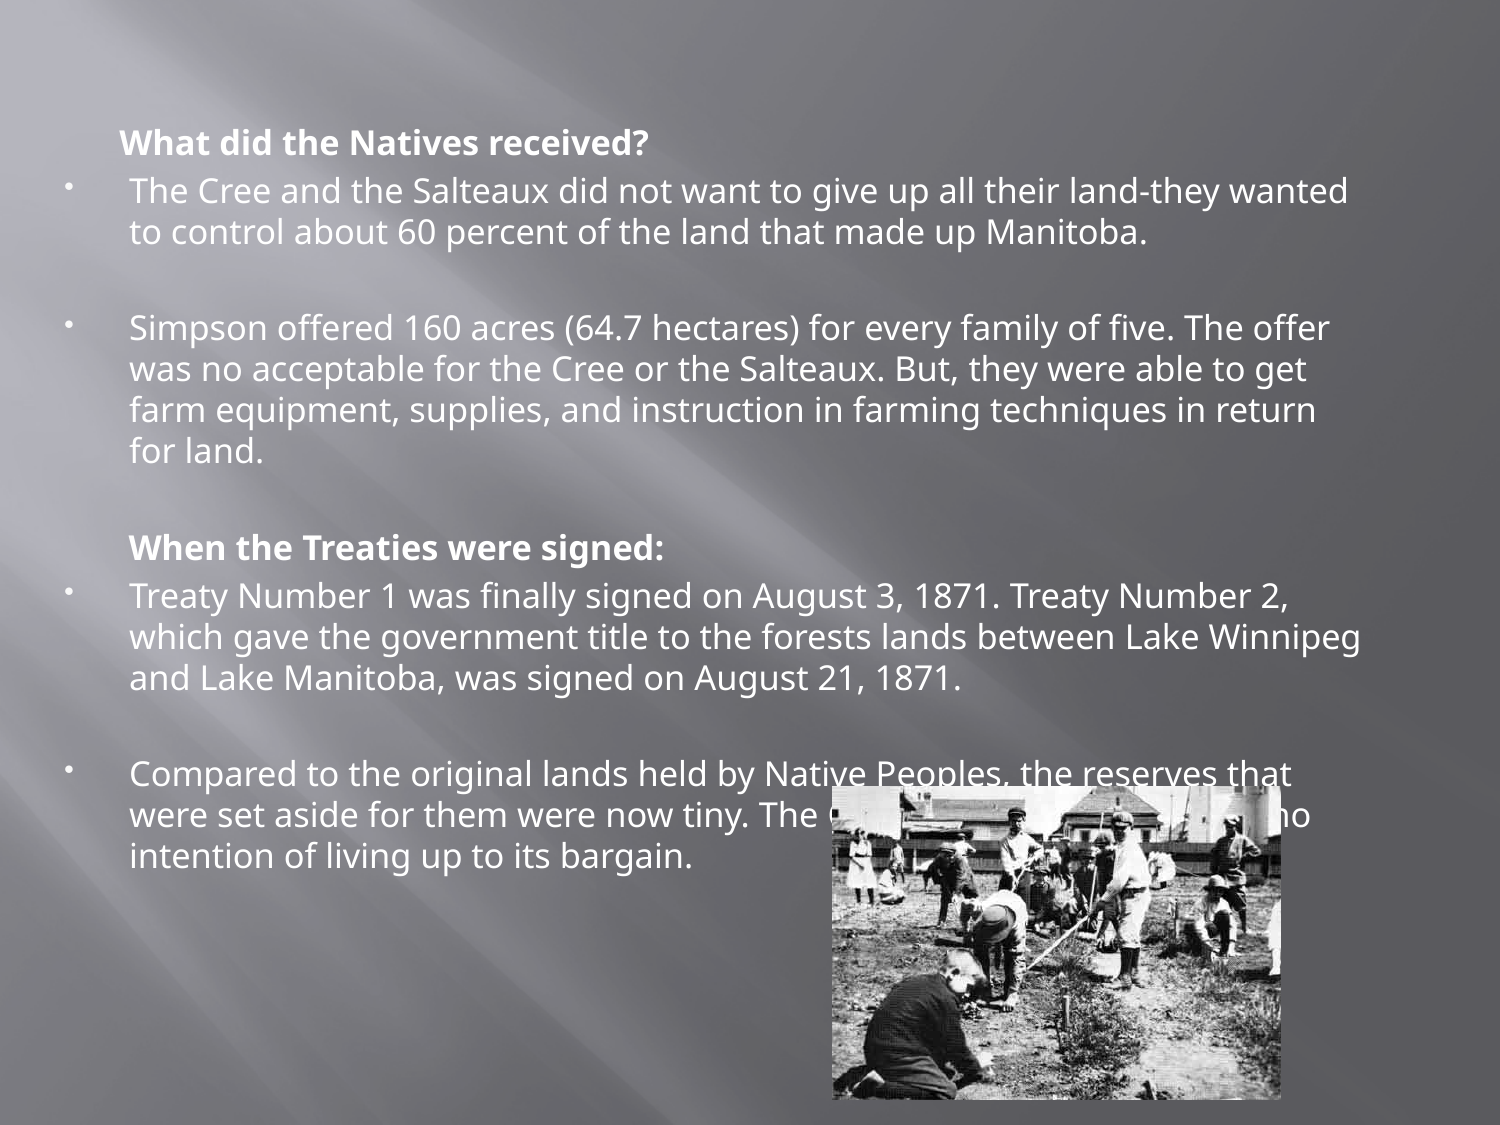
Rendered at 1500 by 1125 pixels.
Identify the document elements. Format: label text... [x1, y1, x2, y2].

picture [832, 786, 1282, 1101]
list What did the Natives received? The Cree and the Salteaux did not want to give up all their land-they wanted to control about 60 percent of the land that made up Manitoba. Simpson offered 160 acres (64.7 hectares) for every family of five. The offer was no acceptable for the Cree or the Salteaux. But, they were able to get farm equipment, supplies, and instruction in farming techniques in return for land. When the Treaties were signed: Treaty Number 1 was finally signed on August 3, 1871. Treaty Number 2, which gave the government title to the forests lands between Lake Winnipeg and Lake Manitoba, was signed on August 21, 1871. Compared to the original lands held by Native Peoples, the reserves that were set aside for them were now tiny. The Canadian Government had no intention of living up to its bargain. [29, 113, 1380, 887]
